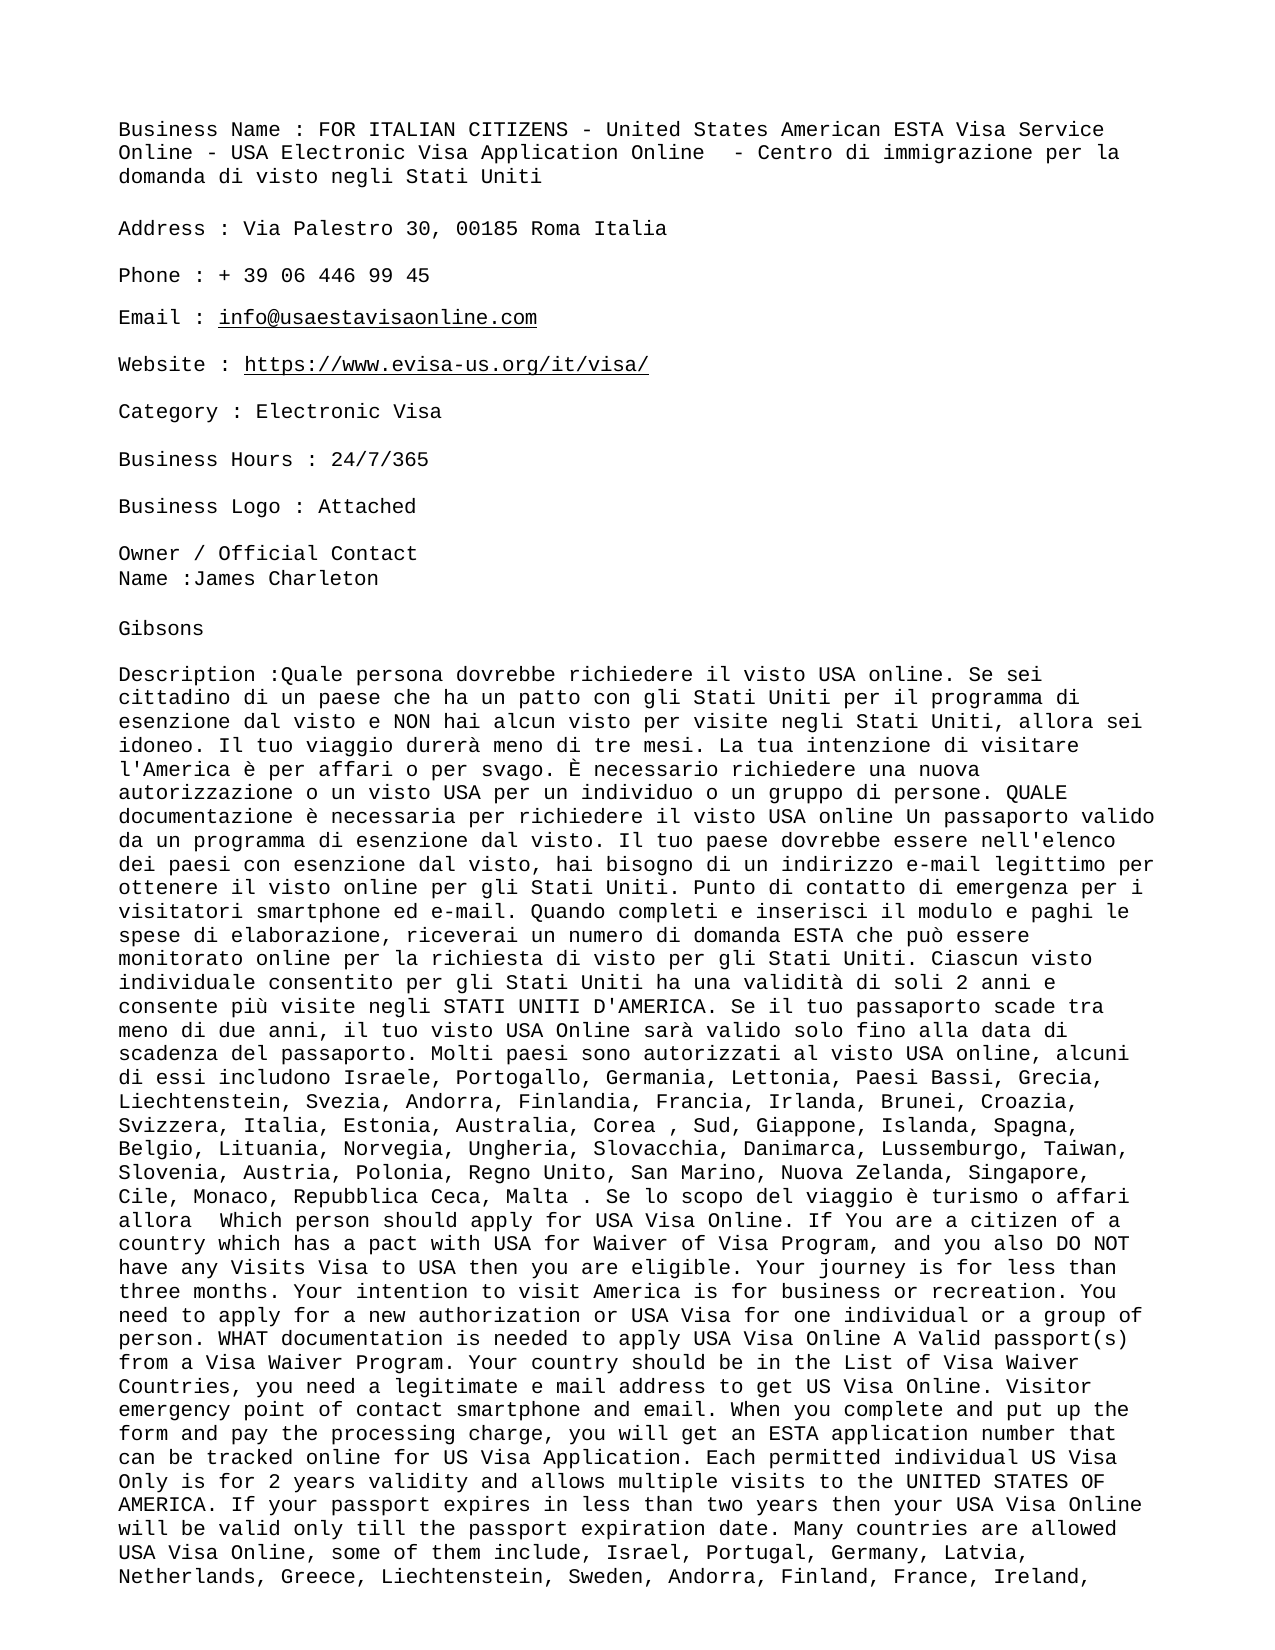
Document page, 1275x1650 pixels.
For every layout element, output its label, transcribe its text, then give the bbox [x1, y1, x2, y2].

text_box Business Name : FOR ITALIAN CITIZENS - United States American ESTA Visa Service Online - USA Electronic Visa Application Online - Centro di immigrazione per la domanda di visto negli Stati Uniti Address : Via Palestro 30, 00185 Roma Italia Phone : + 39 06 446 99 45 Email : info@usaestavisaonline.com Website : https://www.evisa-us.org/it/visa/ Category : Electronic Visa Business Hours : 24/7/365 Business Logo : Attached Owner / Official Contact Name :James Charleton Gibsons Description :Quale persona dovrebbe richiedere il visto USA online. Se sei cittadino di un paese che ha un patto con gli Stati Uniti per il programma di esenzione dal visto e NON hai alcun visto per visite negli Stati Uniti, allora sei idoneo. Il tuo viaggio durerà meno di tre mesi. La tua intenzione di visitare l'America è per affari o per svago. È necessario richiedere una nuova autorizzazione o un visto USA per un individuo o un gruppo di persone. QUALE documentazione è necessaria per richiedere il visto USA online Un passaporto valido da un programma di esenzione dal visto. Il tuo paese dovrebbe essere nell'elenco dei paesi con esenzione dal visto, hai bisogno di un indirizzo e-mail legittimo per ottenere il visto online per gli Stati Uniti. Punto di contatto di emergenza per i visitatori smartphone ed e-mail. Quando completi e inserisci il modulo e paghi le spese di elaborazione, riceverai un numero di domanda ESTA che può essere monitorato online per la richiesta di visto per gli Stati Uniti. Ciascun visto individuale consentito per gli Stati Uniti ha una validità di soli 2 anni e consente più visite negli STATI UNITI D'AMERICA. Se il tuo passaporto scade tra meno di due anni, il tuo visto USA Online sarà valido solo fino alla data di scadenza del passaporto. Molti paesi sono autorizzati al visto USA online, alcuni di essi includono Israele, Portogallo, Germania, Lettonia, Paesi Bassi, Grecia, Liechtenstein, Svezia, Andorra, Finlandia, Francia, Irlanda, Brunei, Croazia, Svizzera, Italia, Estonia, Australia, Corea , Sud, Giappone, Islanda, Spagna, Belgio, Lituania, Norvegia, Ungheria, Slovacchia, Danimarca, Lussemburgo, Taiwan, Slovenia, Austria, Polonia, Regno Unito, San Marino, Nuova Zelanda, Singapore, Cile, Monaco, Repubblica Ceca, Malta . Se lo scopo del viaggio è turismo o affari allora Which person should apply for USA Visa Online. If You are a citizen of a country which has a pact with USA for Waiver of Visa Program, and you also DO NOT have any Visits Visa to USA then you are eligible. Your journey is for less than three months. Your intention to visit America is for business or recreation. You need to apply for a new authorization or USA Visa for one individual or a group of person. WHAT documentation is needed to apply USA Visa Online A Valid passport(s) from a Visa Waiver Program. Your country should be in the List of Visa Waiver Countries, you need a legitimate e mail address to get US Visa Online. Visitor emergency point of contact smartphone and email. When you complete and put up the form and pay the processing charge, you will get an ESTA application number that can be tracked online for US Visa Application. Each permitted individual US Visa Only is for 2 years validity and allows multiple visits to the UNITED STATES OF AMERICA. If your passport expires in less than two years then your USA Visa Online will be valid only till the passport expiration date. Many countries are allowed USA Visa Online, some of them include, Israel, Portugal, Germany, Latvia, Netherlands, Greece, Liechtenstein, Sweden, Andorra, Finland, France, Ireland, [116, 112, 1158, 1588]
